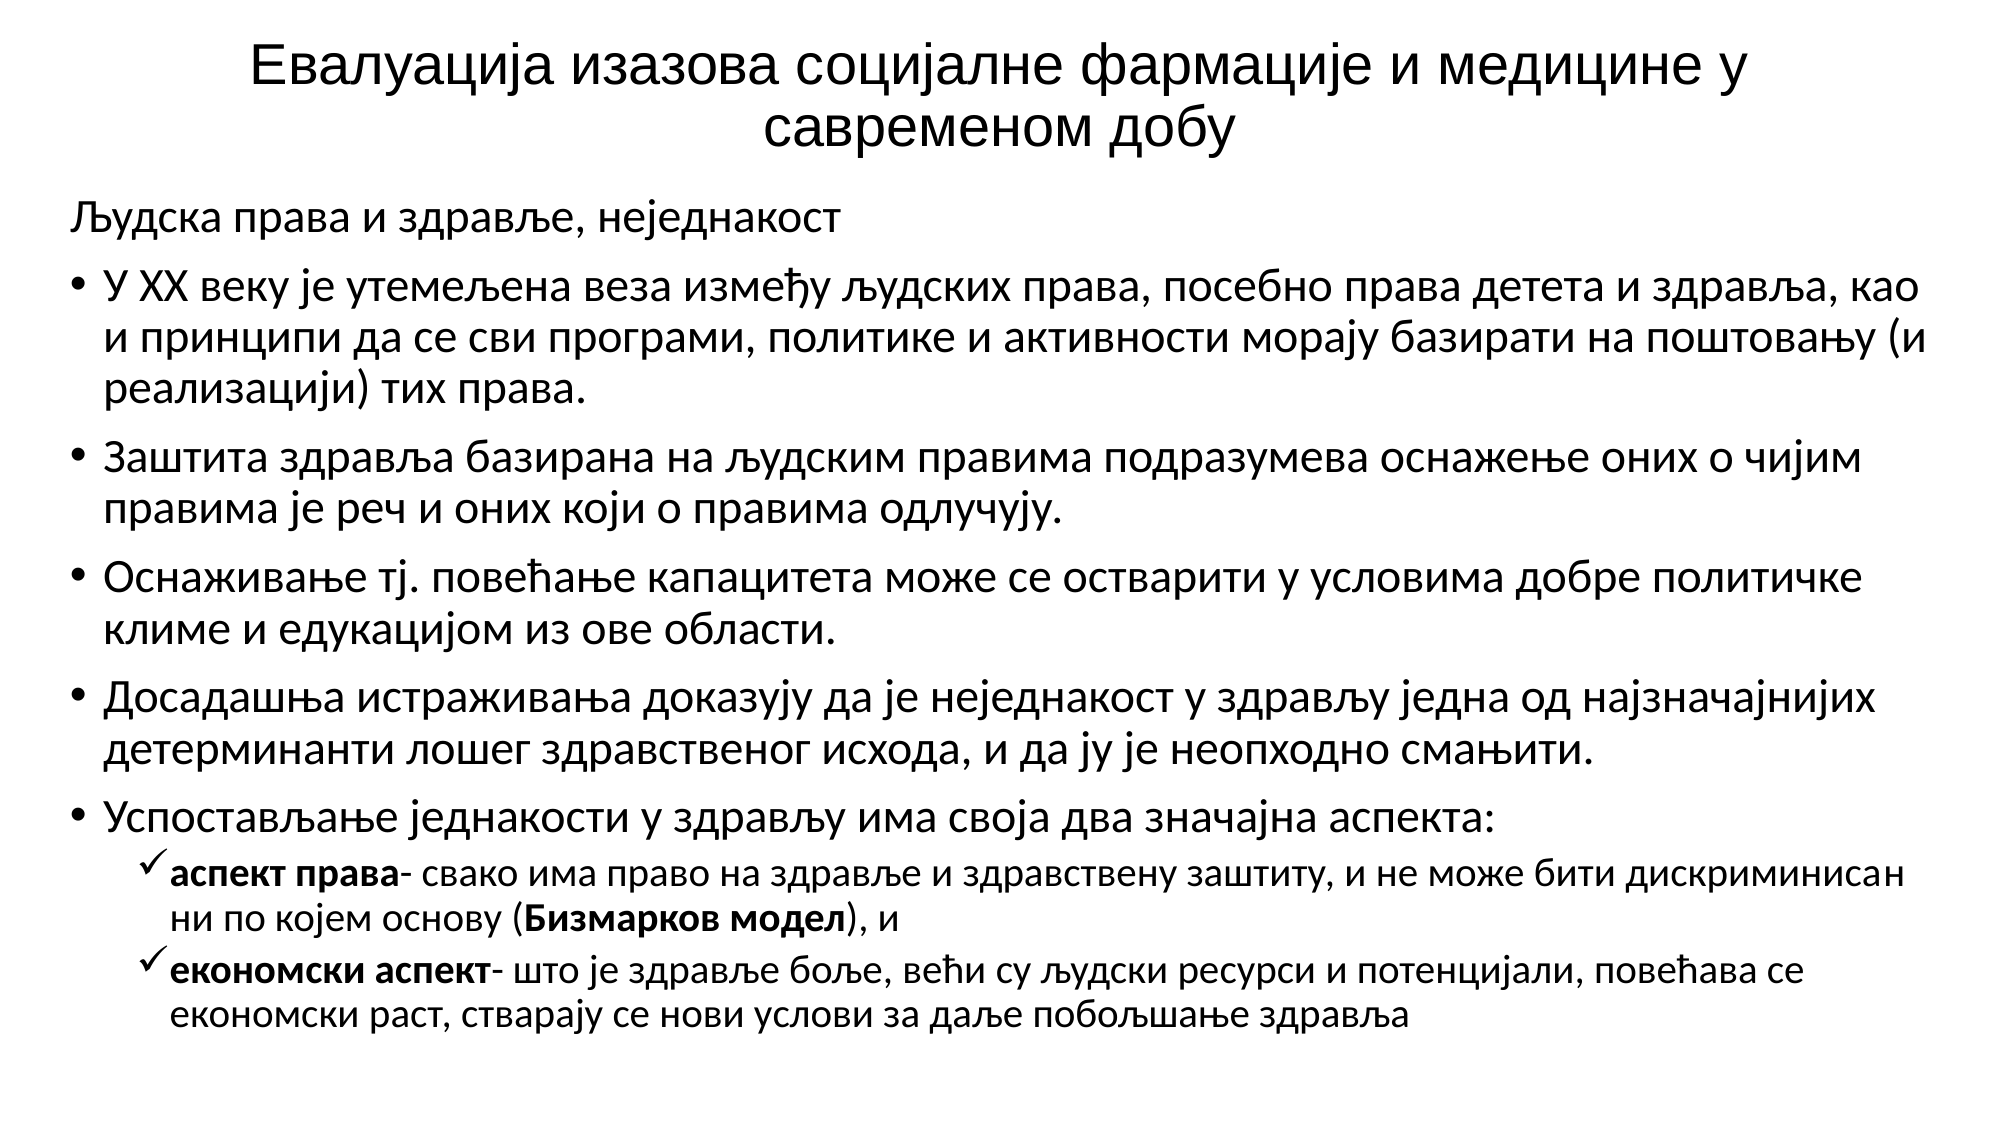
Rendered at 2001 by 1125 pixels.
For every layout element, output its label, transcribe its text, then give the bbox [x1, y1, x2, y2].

title Евалуација изазова социјалне фармације и медицине у савременом добу [137, 27, 1863, 167]
list Људска права и здравље, неједнакост У XX веку је утемељена веза између људских права, посебно права детета и здравља, као и принципи да се сви програми, политике и активности морају базирати на поштовању (и реализацији) тих права. Заштита здравља базирана на људским правима подразумева оснажење оних о чијим правима је реч и оних који о правима одлучују. Оснаживање тј. повећање капацитета може се остварити у условима добре политичке климе и едукацијом из ове области. Досадашња истраживања доказују да је неједнакост у здрављу једна од најзначајнијих детерминанти лошег здравственог исхода, и да ју је неопходно смањити. Успостављање једнакости у здрављу има своја два значајна аспекта: аспект права- свако има право на здравље и здравствену заштиту, и не може бити дискриминисан ни по којем основу (Бизмарков модел), и економски аспект- што је здравље боље, већи су људски ресурси и потенцијали, повећава се економски раст, стварају се нови услови за даље побољшање здравља [54, 183, 1946, 1065]
